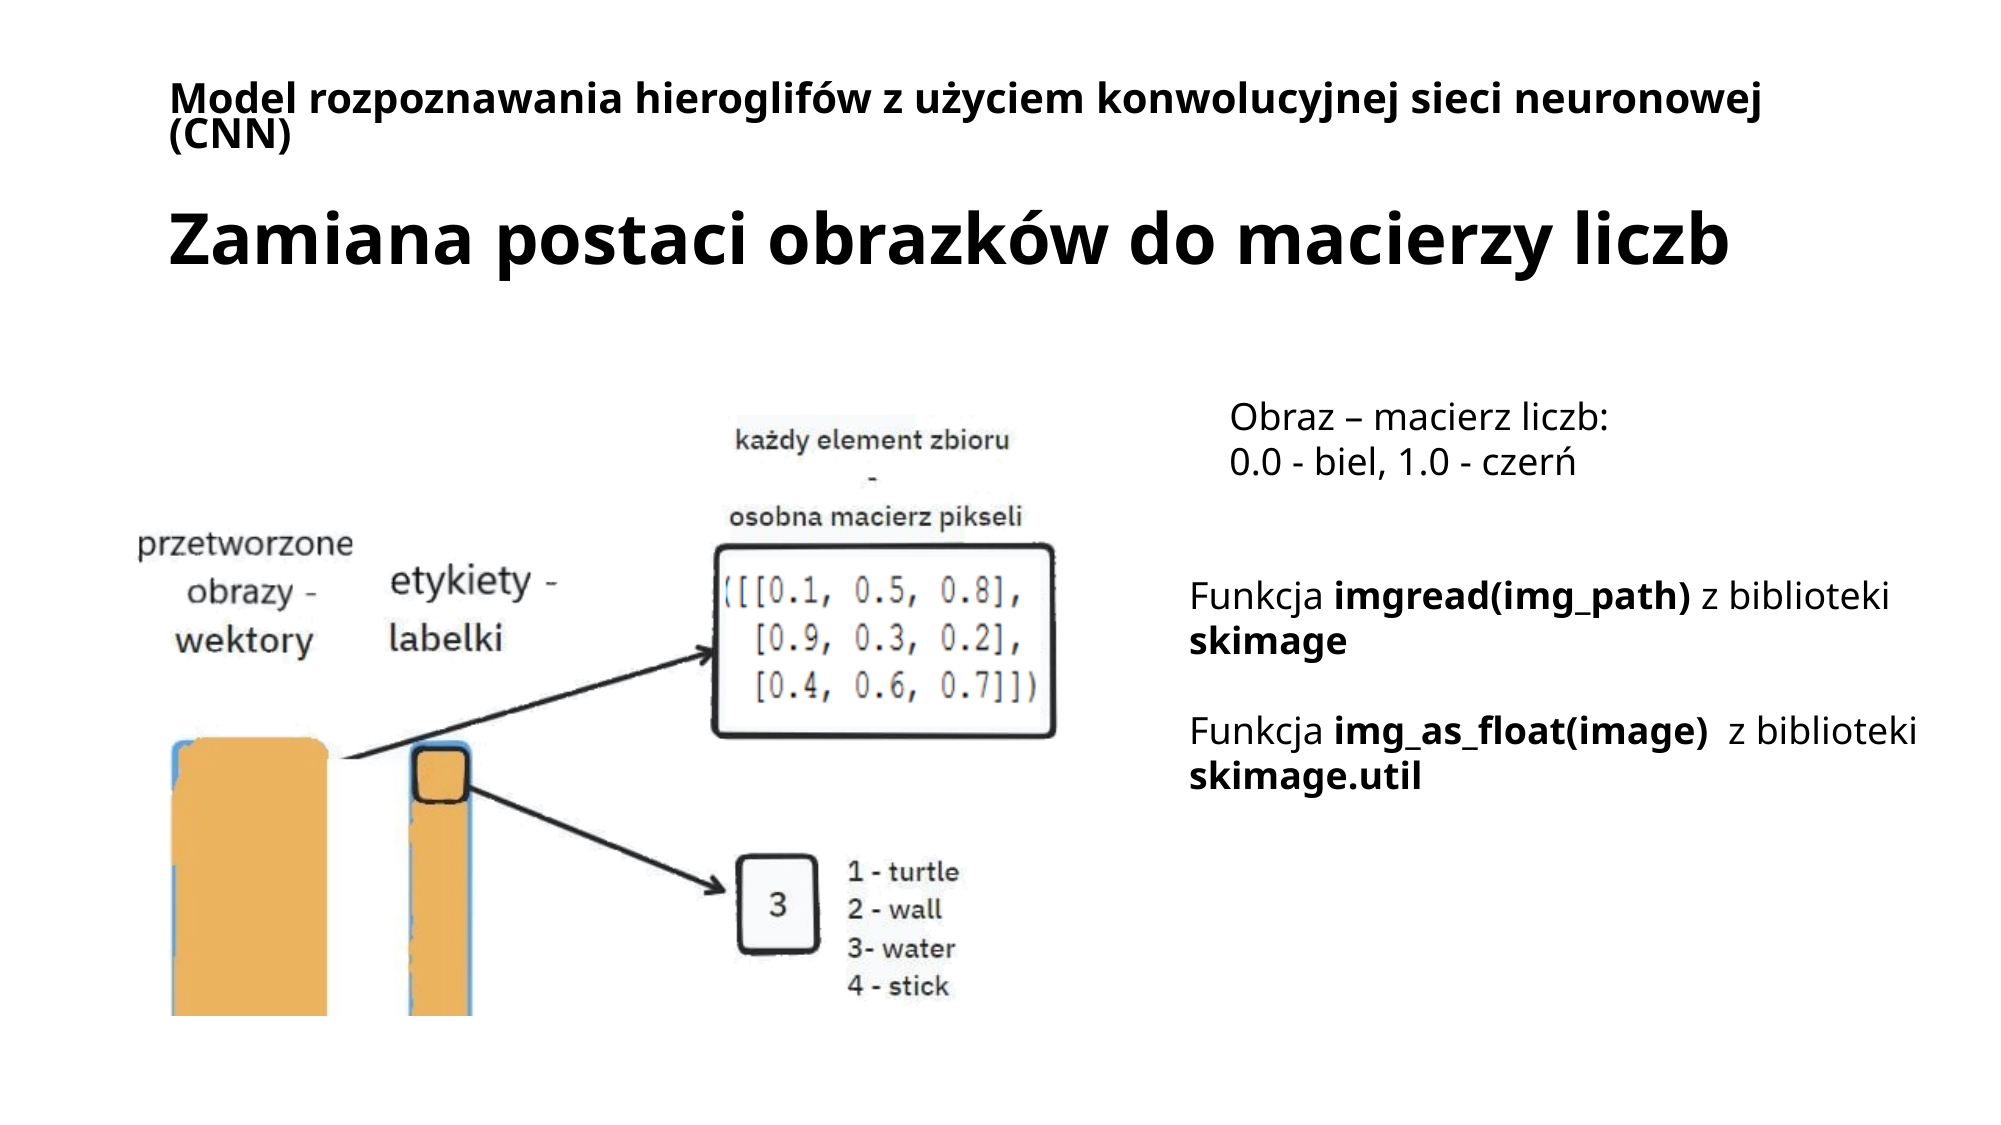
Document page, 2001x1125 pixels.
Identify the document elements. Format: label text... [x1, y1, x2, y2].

text_box Obraz – macierz liczb: 0.0 - biel, 1.0 - czerń [1214, 385, 1918, 491]
text_box Funkcja imgread(img_path) z biblioteki skimage Funkcja img_as_float(image) z biblioteki skimage.util [1174, 564, 1958, 805]
title Zamiana postaci obrazków do macierzy liczb [154, 163, 1880, 321]
text_box Model rozpoznawania hieroglifów z użyciem konwolucyjnej sieci neuronowej (CNN) [153, 96, 1879, 164]
picture [41, 415, 1133, 1017]
